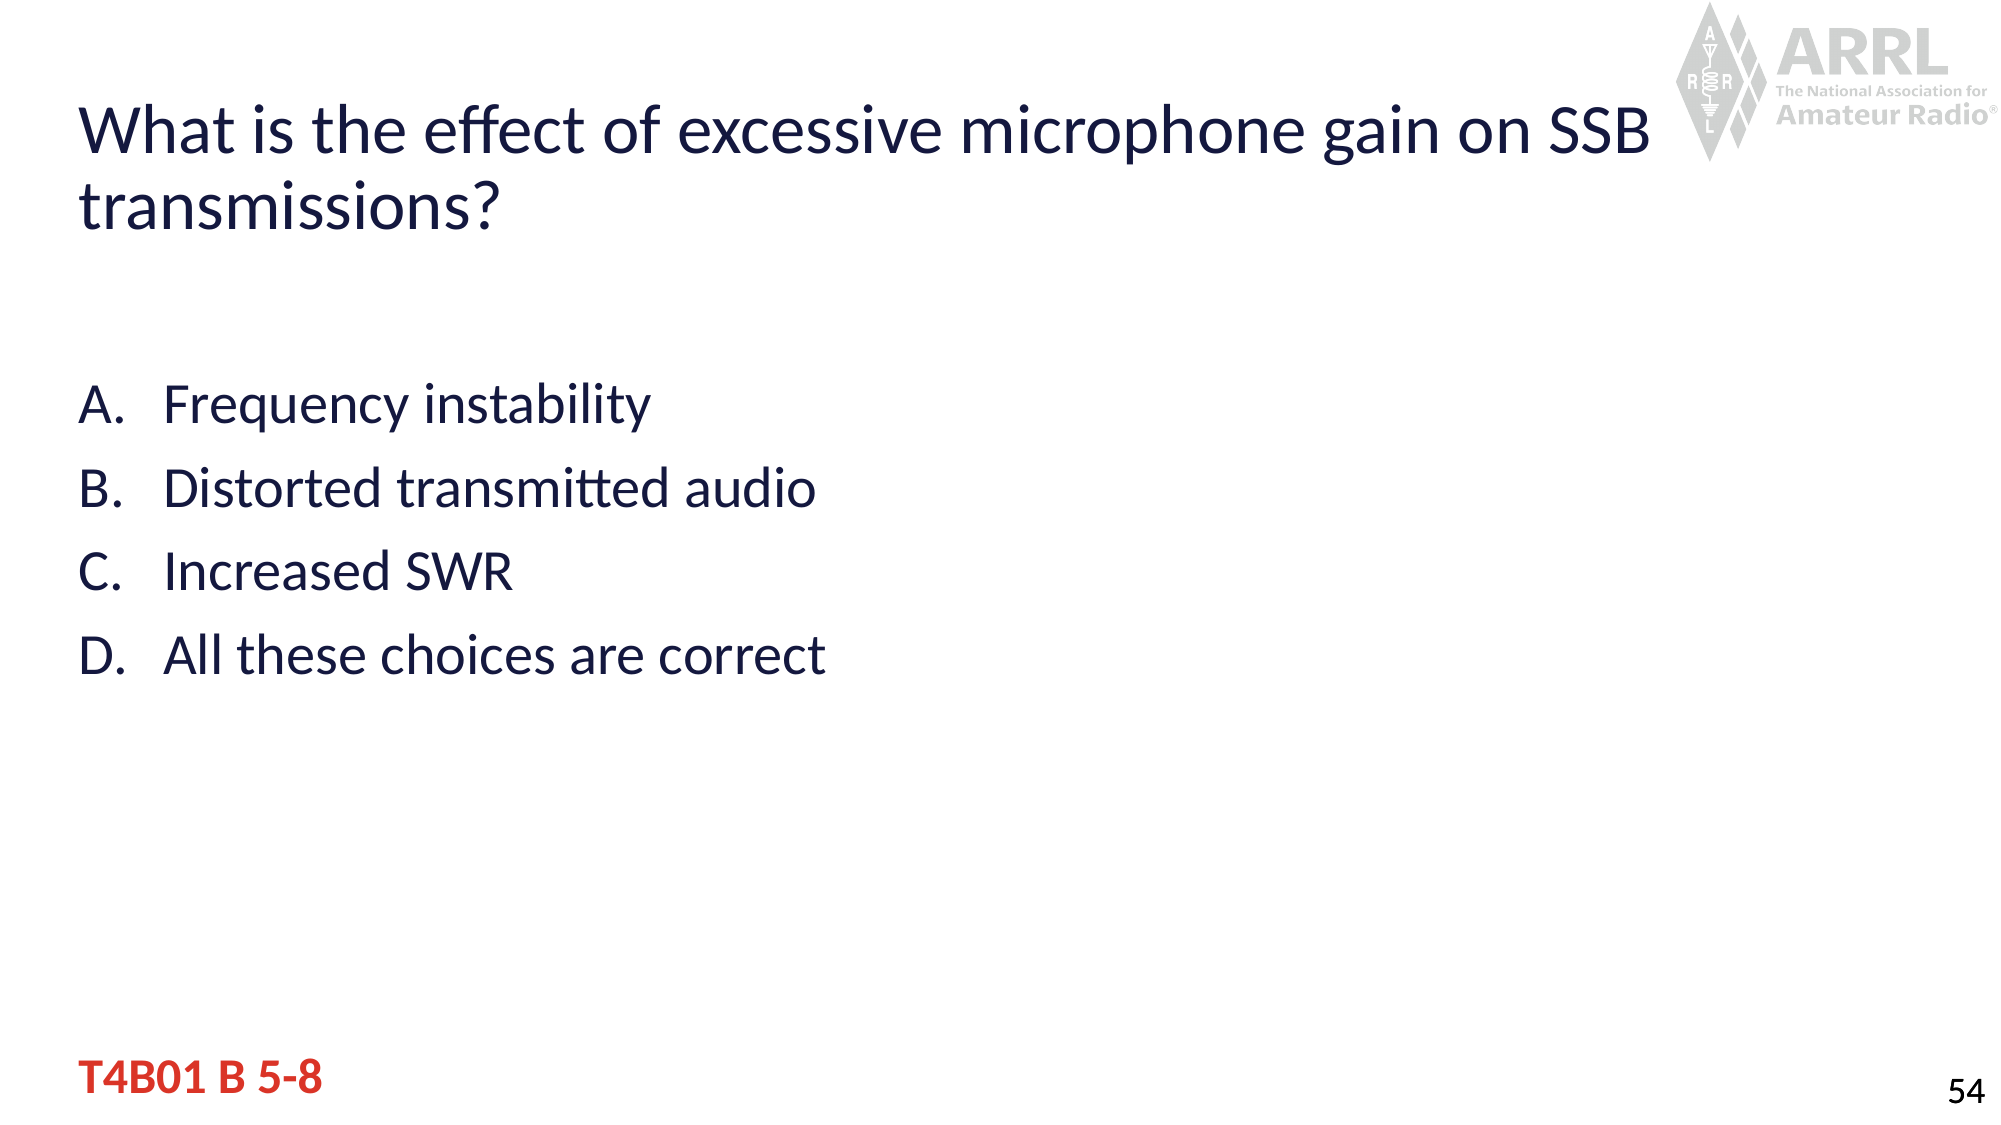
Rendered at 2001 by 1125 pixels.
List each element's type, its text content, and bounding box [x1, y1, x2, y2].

list Frequency instability Distorted transmitted audio Increased SWR All these choices are correct [63, 365, 1863, 989]
picture [1674, 0, 2000, 164]
title What is the effect of excessive microphone gain on SSB transmissions? [63, 59, 1863, 278]
text_box T4B01 B 5-8 [63, 1036, 921, 1112]
